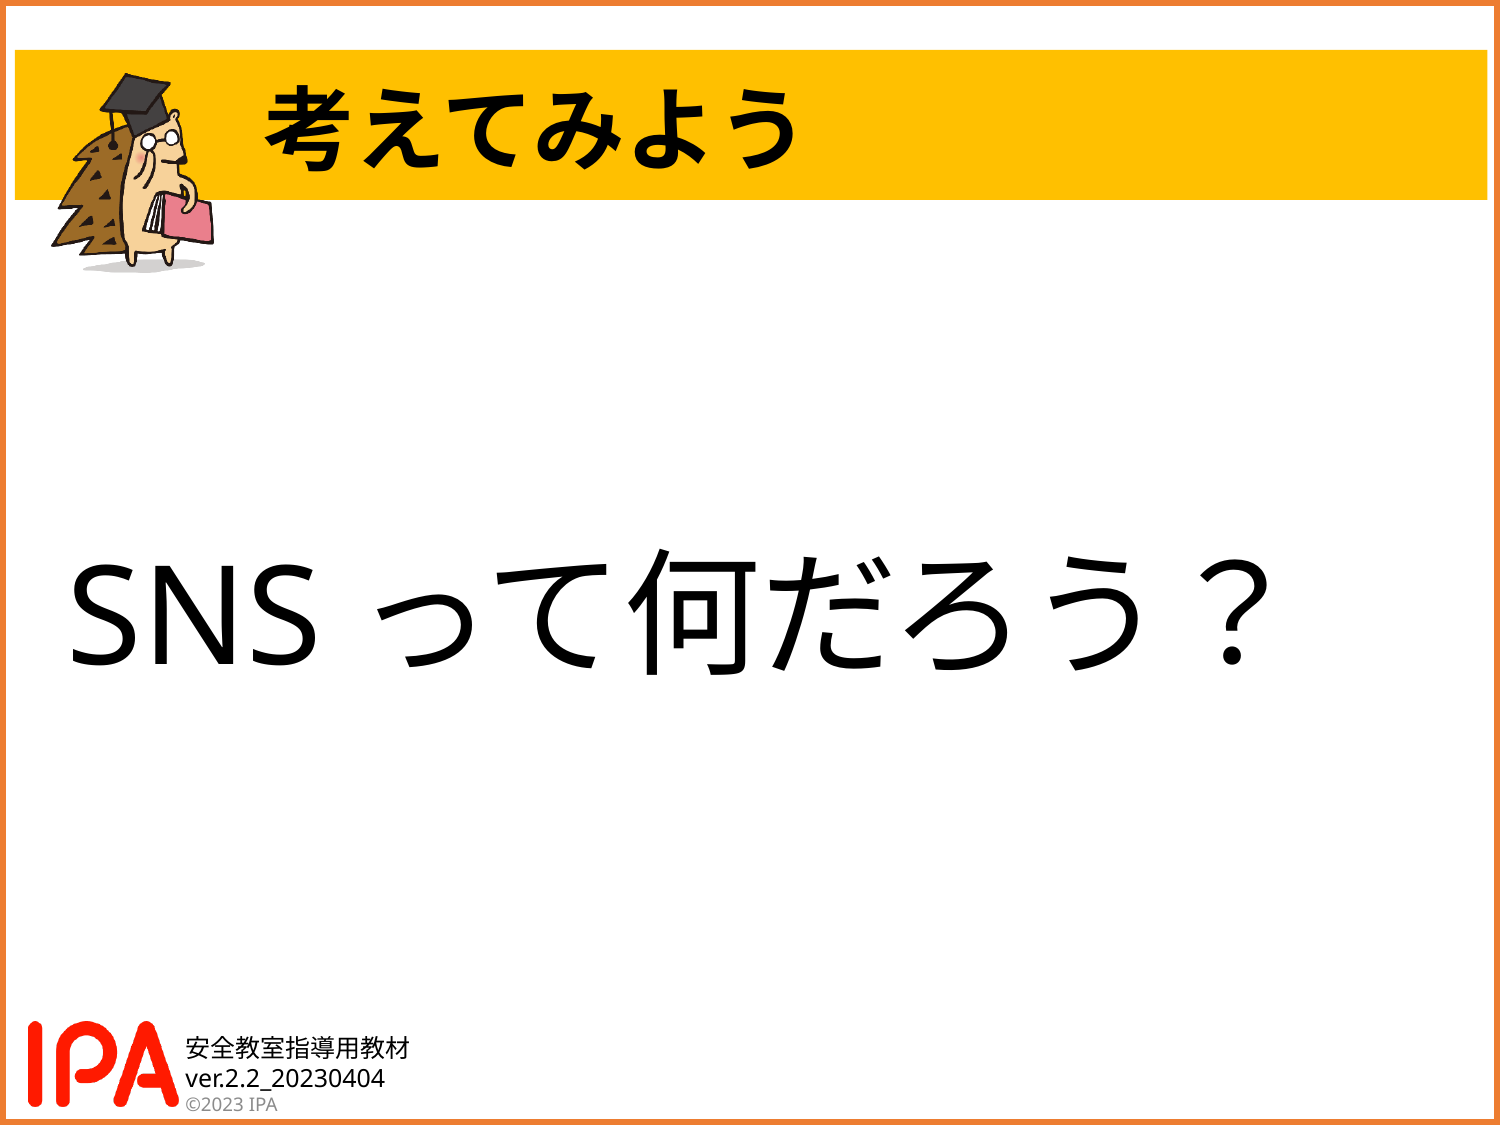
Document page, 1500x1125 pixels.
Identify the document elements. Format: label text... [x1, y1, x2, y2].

picture [28, 1021, 179, 1107]
text_box 考えてみよう [248, 56, 1500, 211]
picture [51, 73, 214, 273]
title SNSって何だろう？ [51, 377, 1500, 863]
